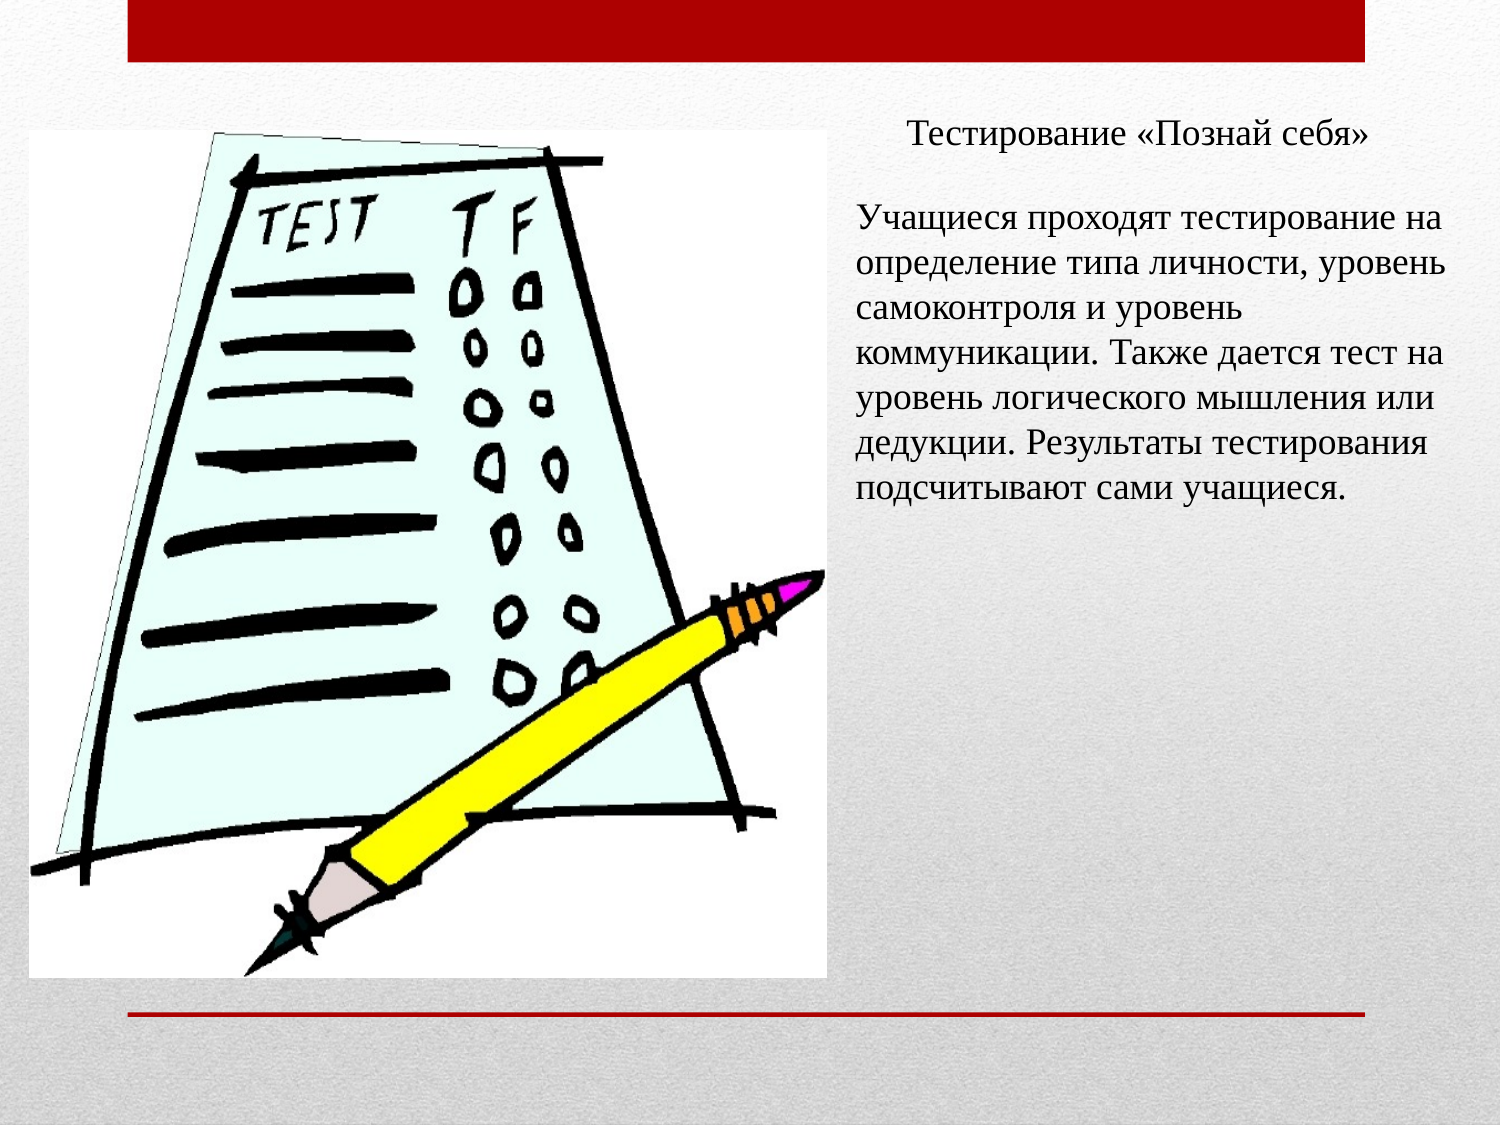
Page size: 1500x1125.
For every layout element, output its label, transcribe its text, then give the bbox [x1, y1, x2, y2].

text_box Учащиеся проходят тестирование на определение типа личности, уровень самоконтроля и уровень коммуникации. Также дается тест на уровень логического мышления или дедукции. Результаты тестирования подсчитывают сами учащиеся. [840, 184, 1475, 515]
text_box Тестирование «Познай себя» [891, 100, 1424, 161]
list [28, 129, 828, 979]
